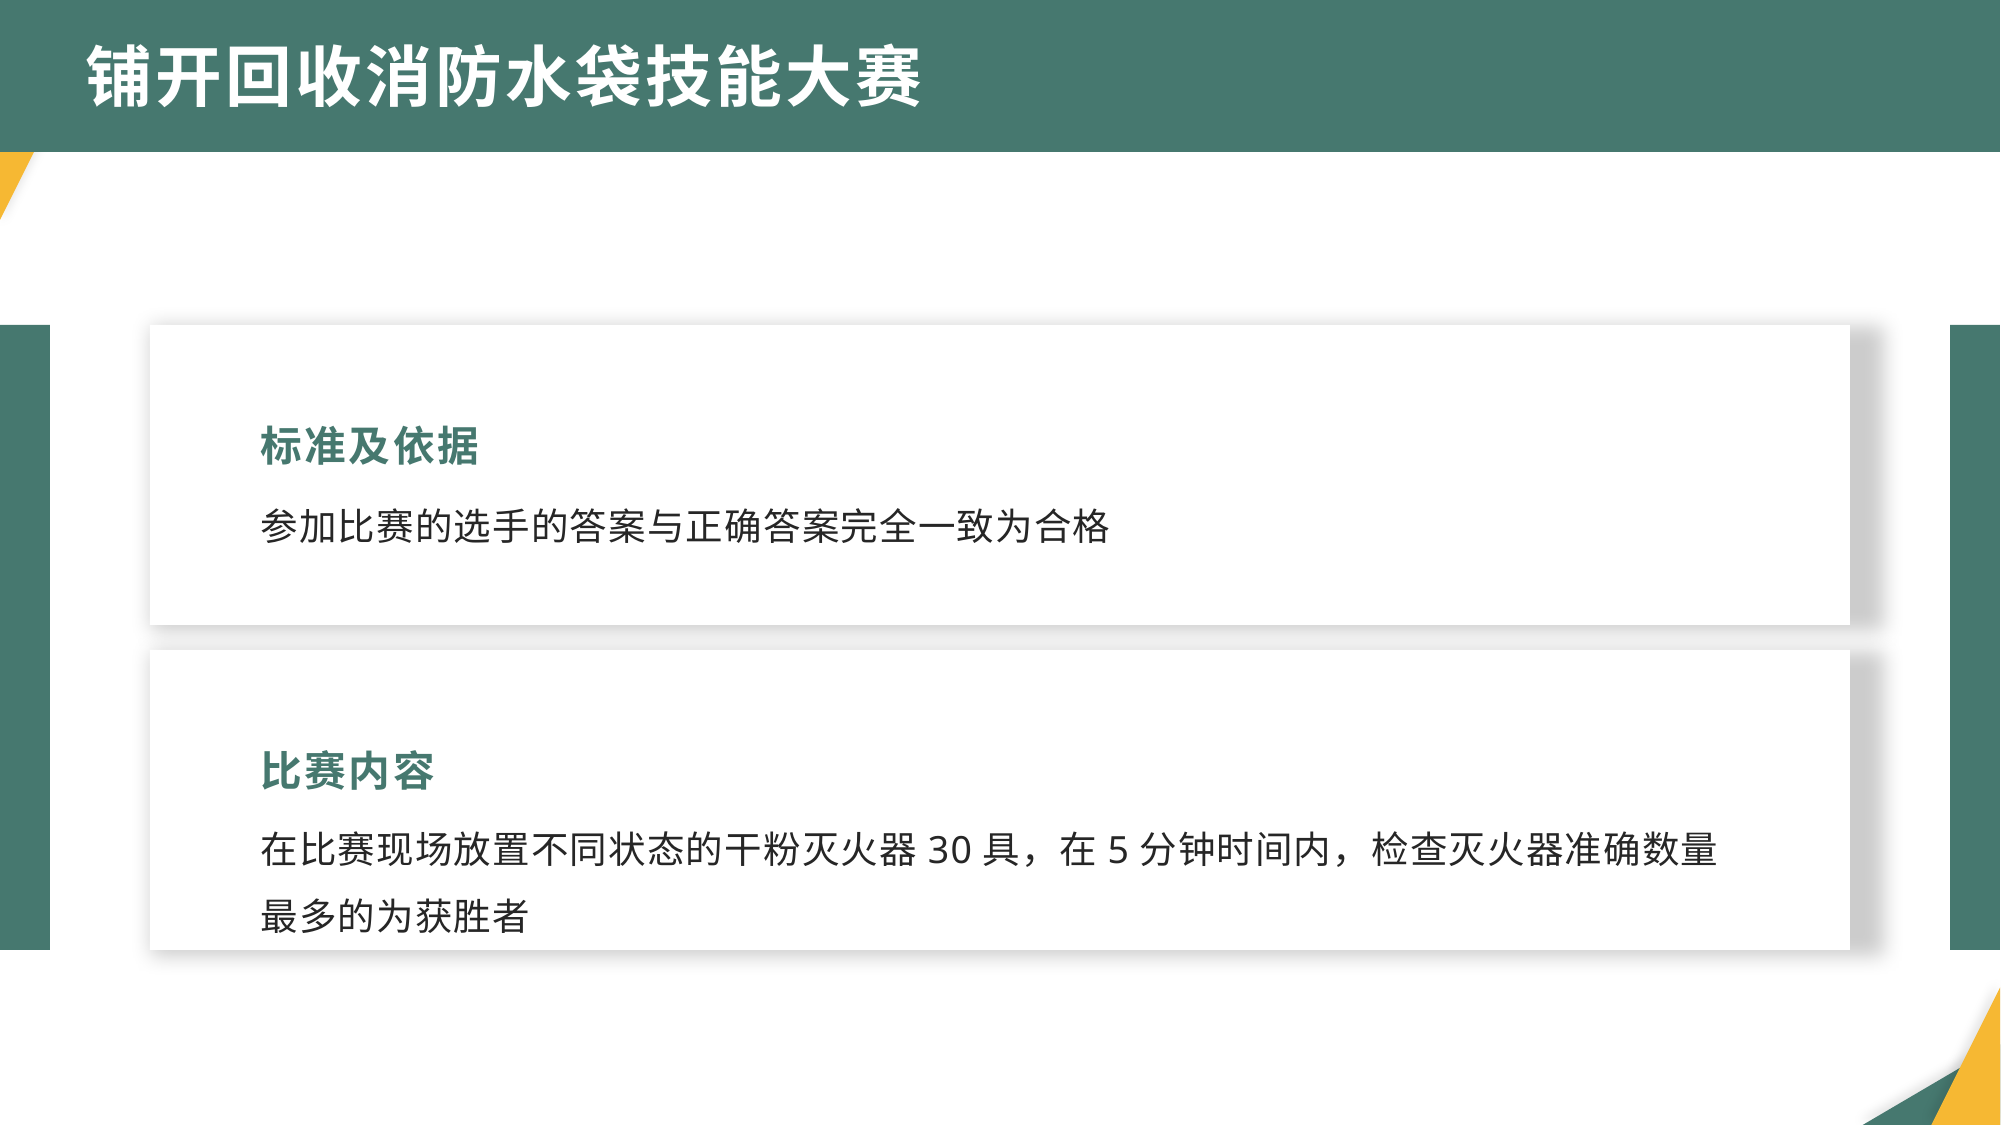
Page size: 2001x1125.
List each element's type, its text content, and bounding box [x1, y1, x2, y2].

text_box 标准及依据 [250, 399, 1750, 474]
text_box 比赛内容 [250, 724, 1750, 798]
text_box 在比赛现场放置不同状态的干粉灭火器30具，在5分钟时间内，检查灭火器准确数量最多的为获胜者 [250, 798, 1750, 889]
text_box [0, 324, 51, 951]
text_box 铺开回收消防水袋技能大赛 [75, 24, 1926, 125]
text_box [0, 0, 2000, 153]
text_box 参加比赛的选手的答案与正确答案完全一致为合格 [249, 485, 1750, 577]
text_box [1949, 324, 2000, 951]
text_box [149, 324, 1851, 626]
text_box [149, 649, 1851, 951]
